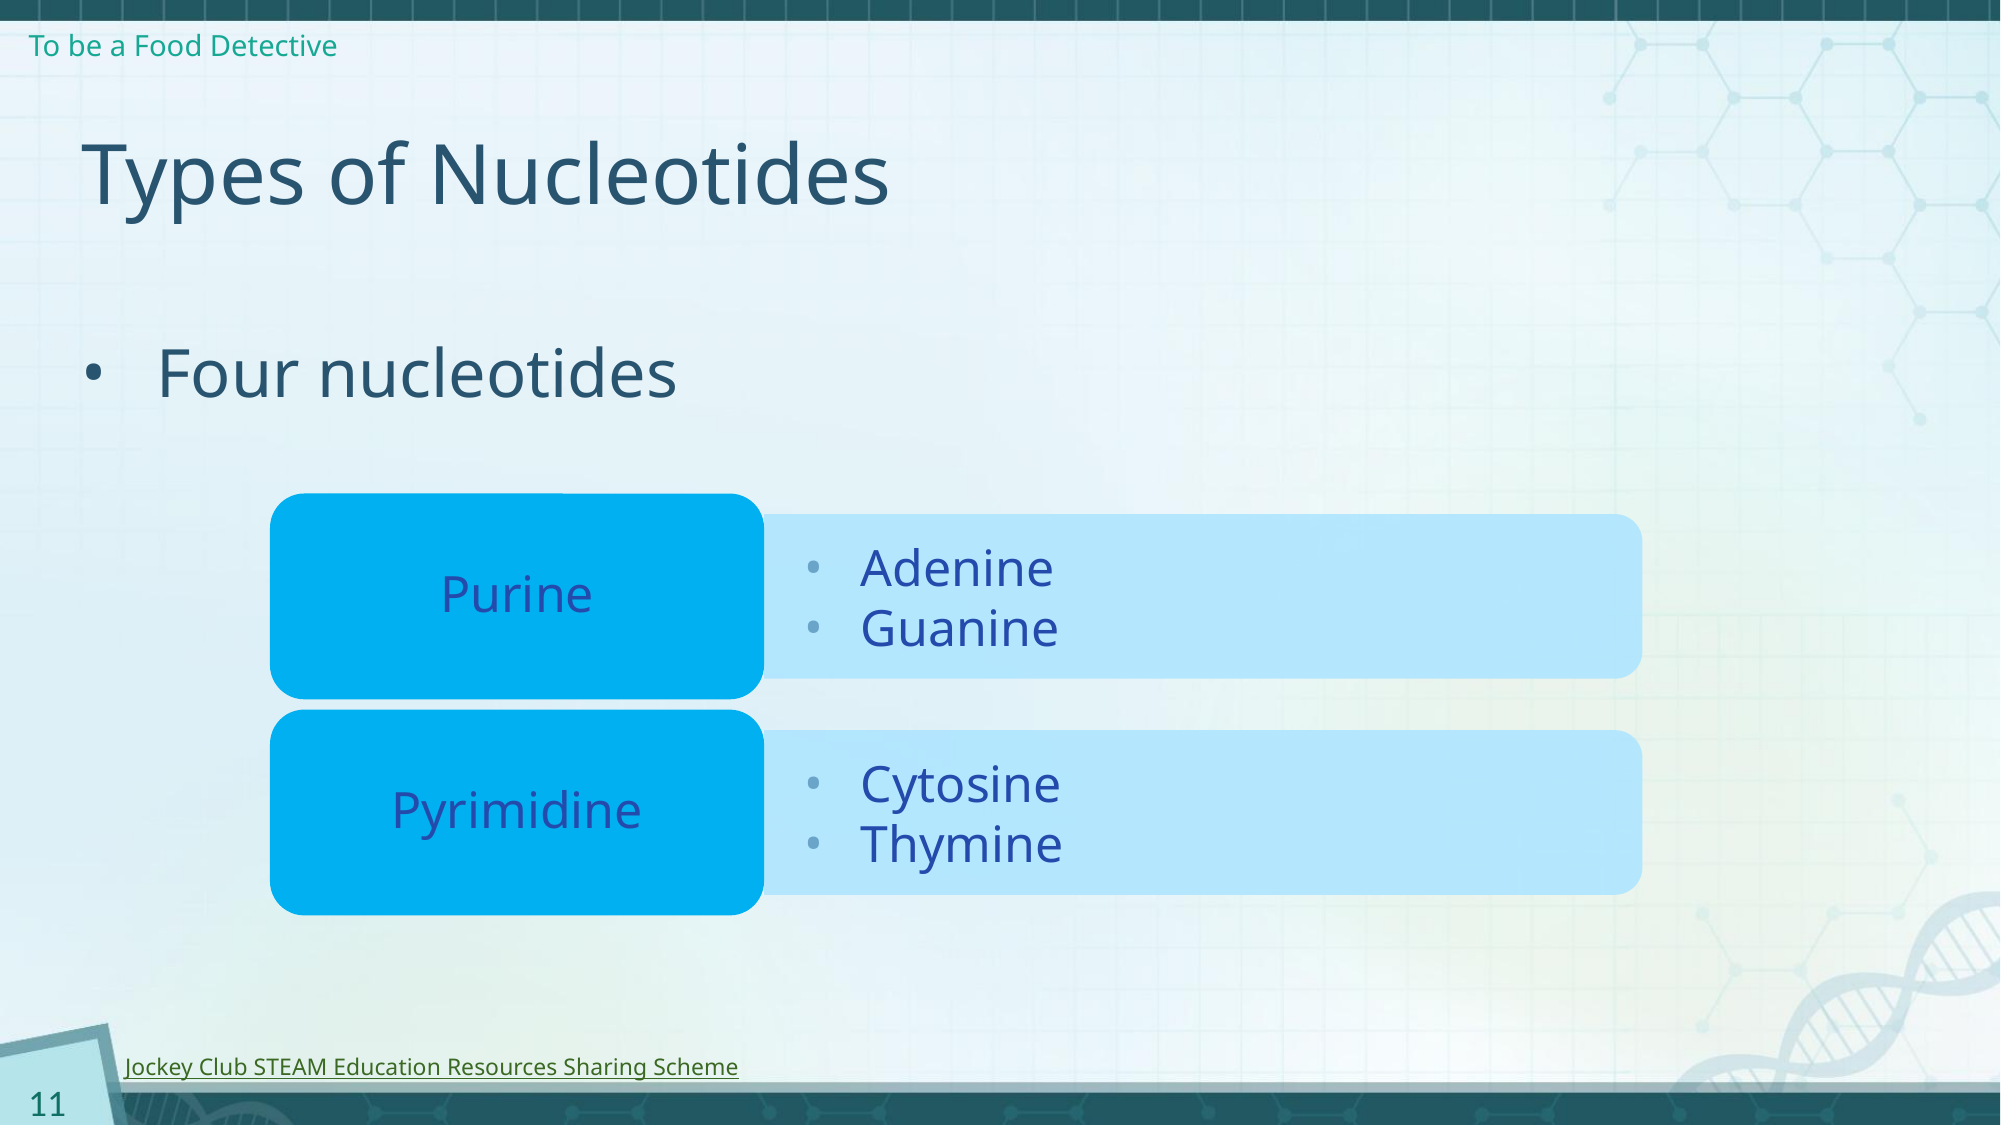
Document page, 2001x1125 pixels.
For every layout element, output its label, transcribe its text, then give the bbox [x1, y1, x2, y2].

title Types of Nucleotides [61, 63, 1571, 279]
picture [0, 0, 2001, 1125]
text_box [269, 493, 1643, 916]
slide_number 11 [0, 1071, 96, 1125]
list Four nucleotides [61, 281, 1862, 1040]
